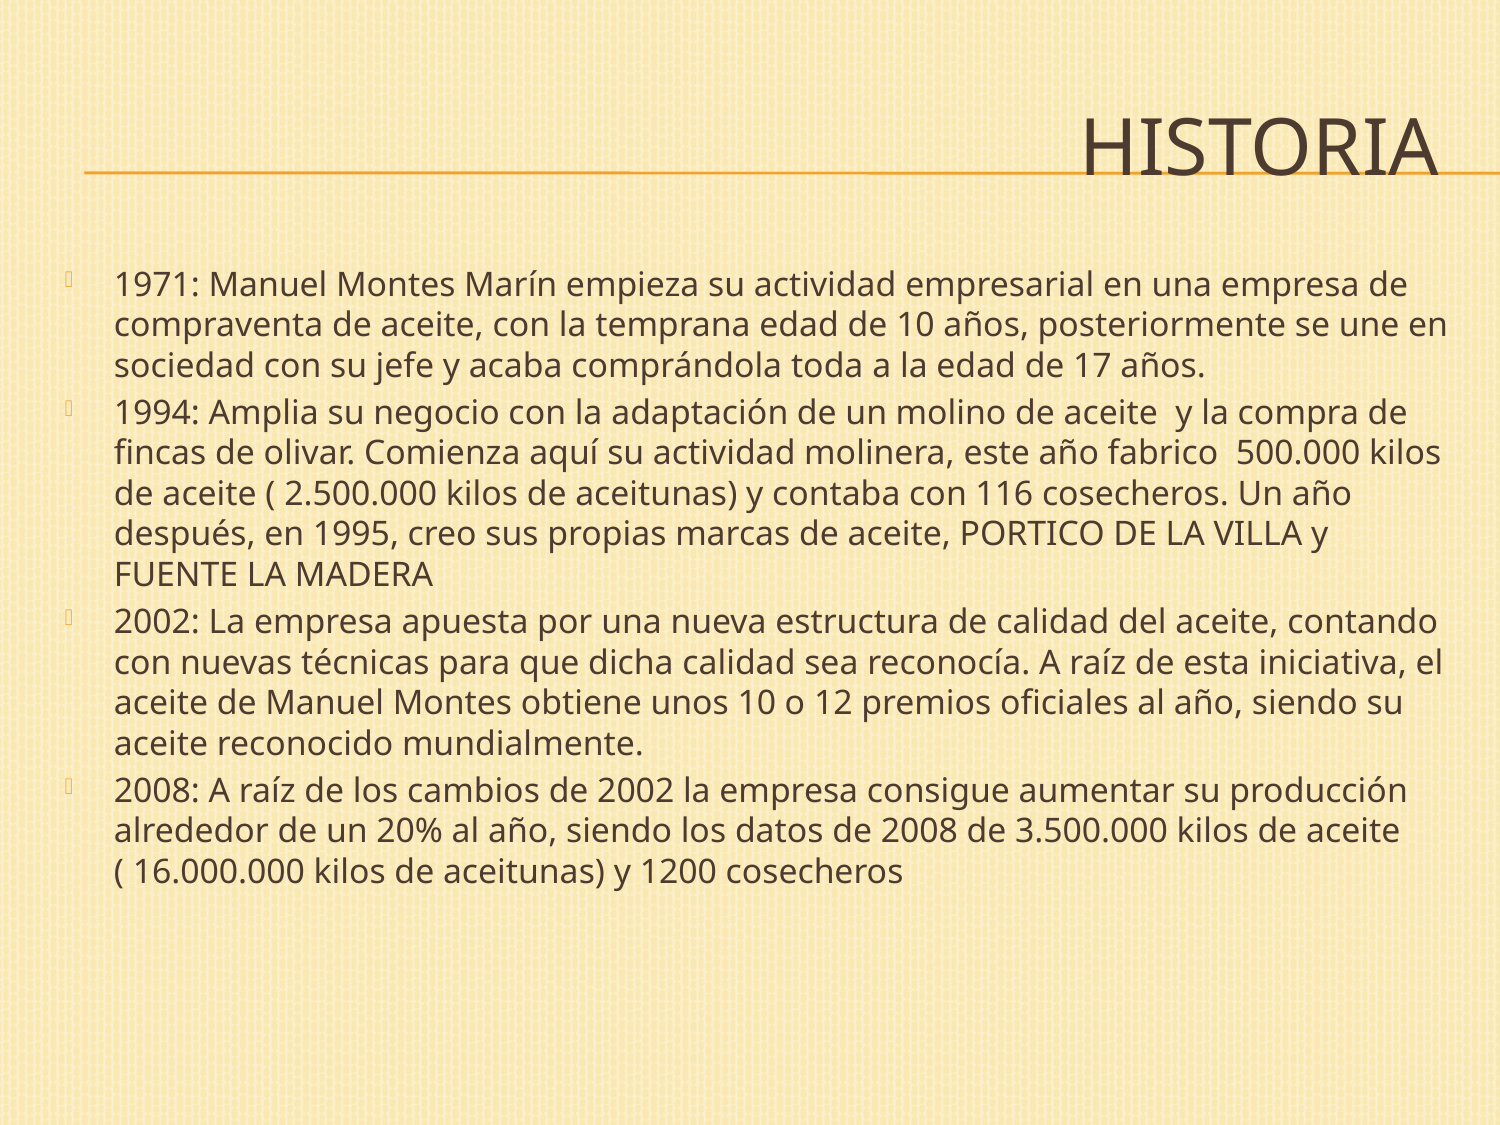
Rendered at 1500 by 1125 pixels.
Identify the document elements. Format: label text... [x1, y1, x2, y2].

title Historia [50, 75, 1475, 213]
list 1971: Manuel Montes Marín empieza su actividad empresarial en una empresa de compraventa de aceite, con la temprana edad de 10 años, posteriormente se une en sociedad con su jefe y acaba comprándola toda a la edad de 17 años. 1994: Amplia su negocio con la adaptación de un molino de aceite y la compra de fincas de olivar. Comienza aquí su actividad molinera, este año fabrico 500.000 kilos de aceite ( 2.500.000 kilos de aceitunas) y contaba con 116 cosecheros. Un año después, en 1995, creo sus propias marcas de aceite, PORTICO DE LA VILLA y FUENTE LA MADERA 2002: La empresa apuesta por una nueva estructura de calidad del aceite, contando con nuevas técnicas para que dicha calidad sea reconocía. A raíz de esta iniciativa, el aceite de Manuel Montes obtiene unos 10 o 12 premios oficiales al año, siendo su aceite reconocido mundialmente. 2008: A raíz de los cambios de 2002 la empresa consigue aumentar su producción alrededor de un 20% al año, siendo los datos de 2008 de 3.500.000 kilos de aceite ( 16.000.000 kilos de aceitunas) y 1200 cosecheros [50, 254, 1475, 998]
